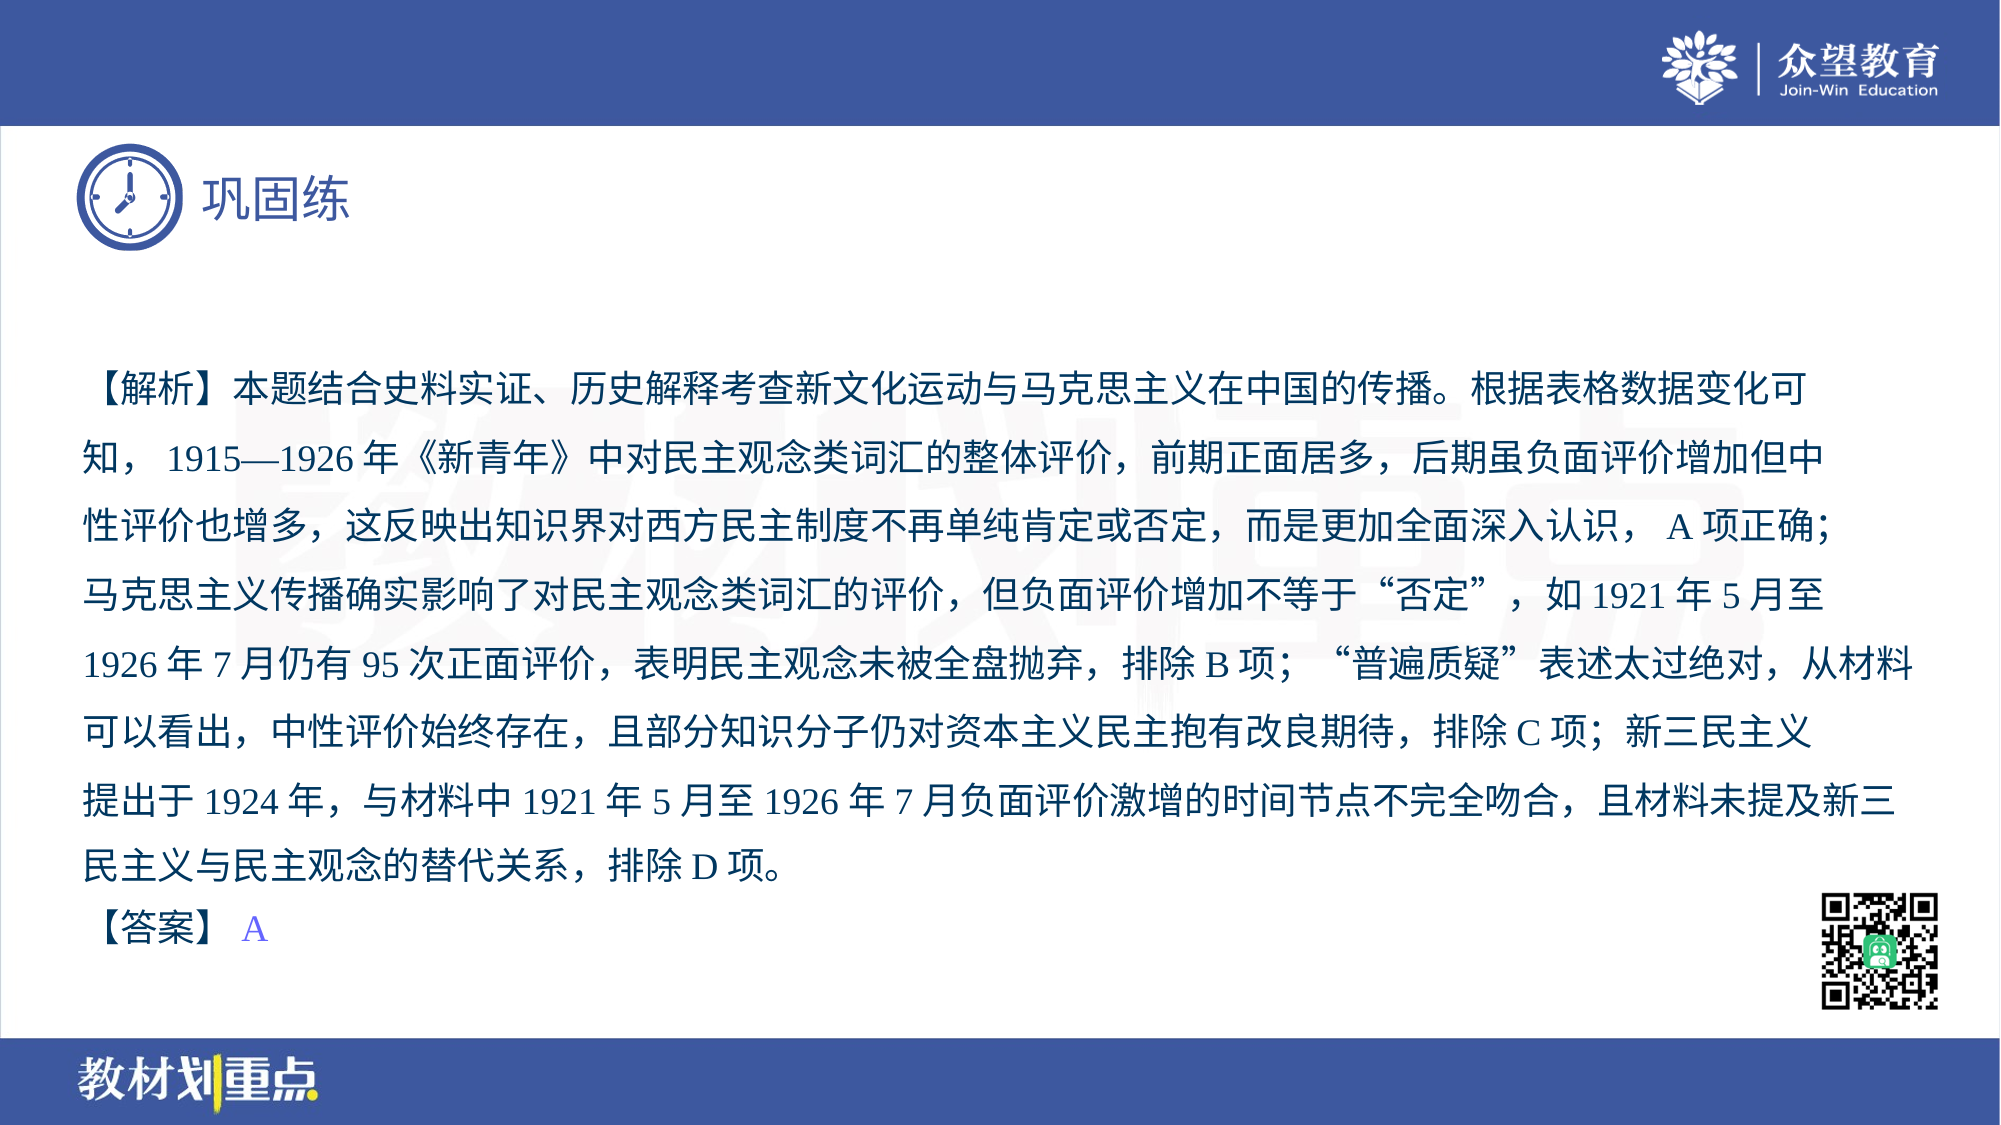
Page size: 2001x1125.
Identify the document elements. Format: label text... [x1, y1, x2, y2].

text_box 【答案】A [82, 882, 1817, 943]
text_box 【解析】本题结合史料实证、历史解释考查新文化运动与马克思主义在中国的传播。根据表格数据变化可 知，1915—1926年《新青年》中对民主观念类词汇的整体评价，前期正面居多，后期虽负面评价增加但中 性评价也增多，这反映出知识界对西方民主制度不再单纯肯定或否定，而是更加全面深入认识，A项正确； 马克思主义传播确实影响了对民主观念类词汇的评价，但负面评价增加不等于“否定”，如1921年5月至 1926年7月仍有95次正面评价，表明民主观念未被全盘抛弃，排除B项；“普遍质疑”表述太过绝对，从材料 可以看出，中性评价始终存在，且部分知识分子仍对资本主义民主抱有改良期待，排除C项；新三民主义 提出于1924年，与材料中1921年5月至1926年7月负面评价激增的时间节点不完全吻合，且材料未提及新三 民主义与民主观念的替代关系，排除D项。 [82, 340, 1817, 881]
picture [0, 0, 2000, 1125]
